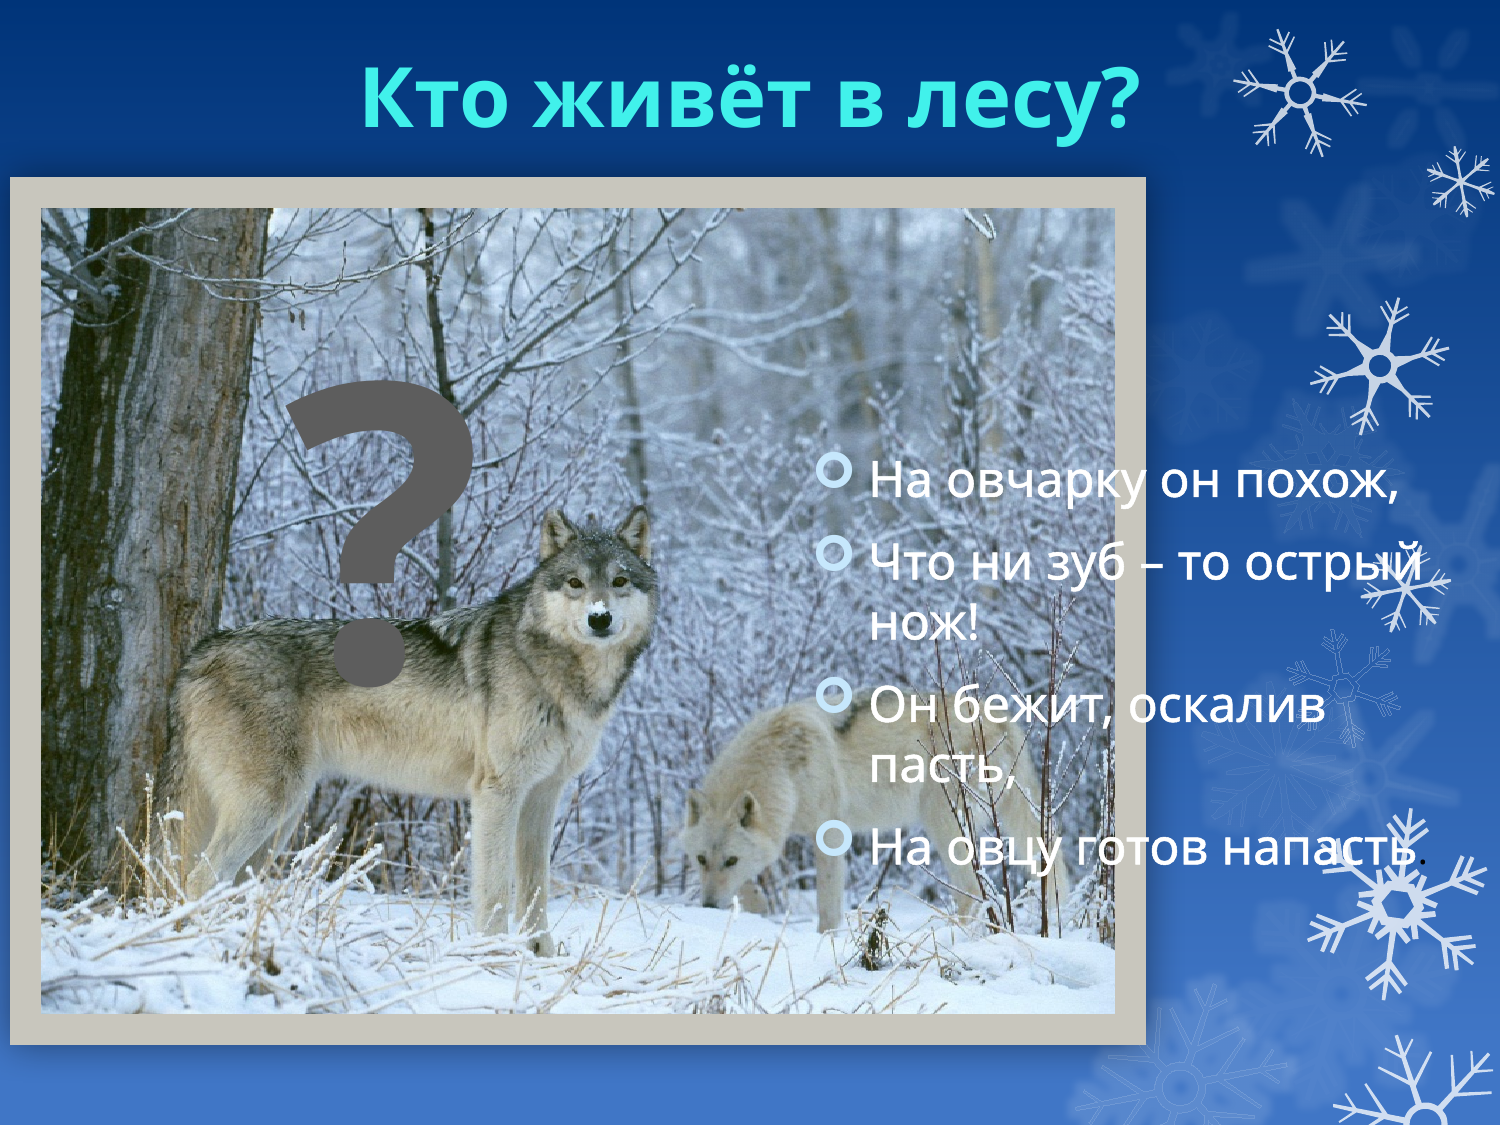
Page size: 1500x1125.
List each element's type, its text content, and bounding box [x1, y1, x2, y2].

title Кто живёт в лесу? [75, 24, 1425, 164]
list На овчарку он похож, Что ни зуб – то острый нож! Он бежит, оскалив пасть, На овцу готов напасть. [796, 164, 1465, 1090]
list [40, 207, 1116, 1015]
